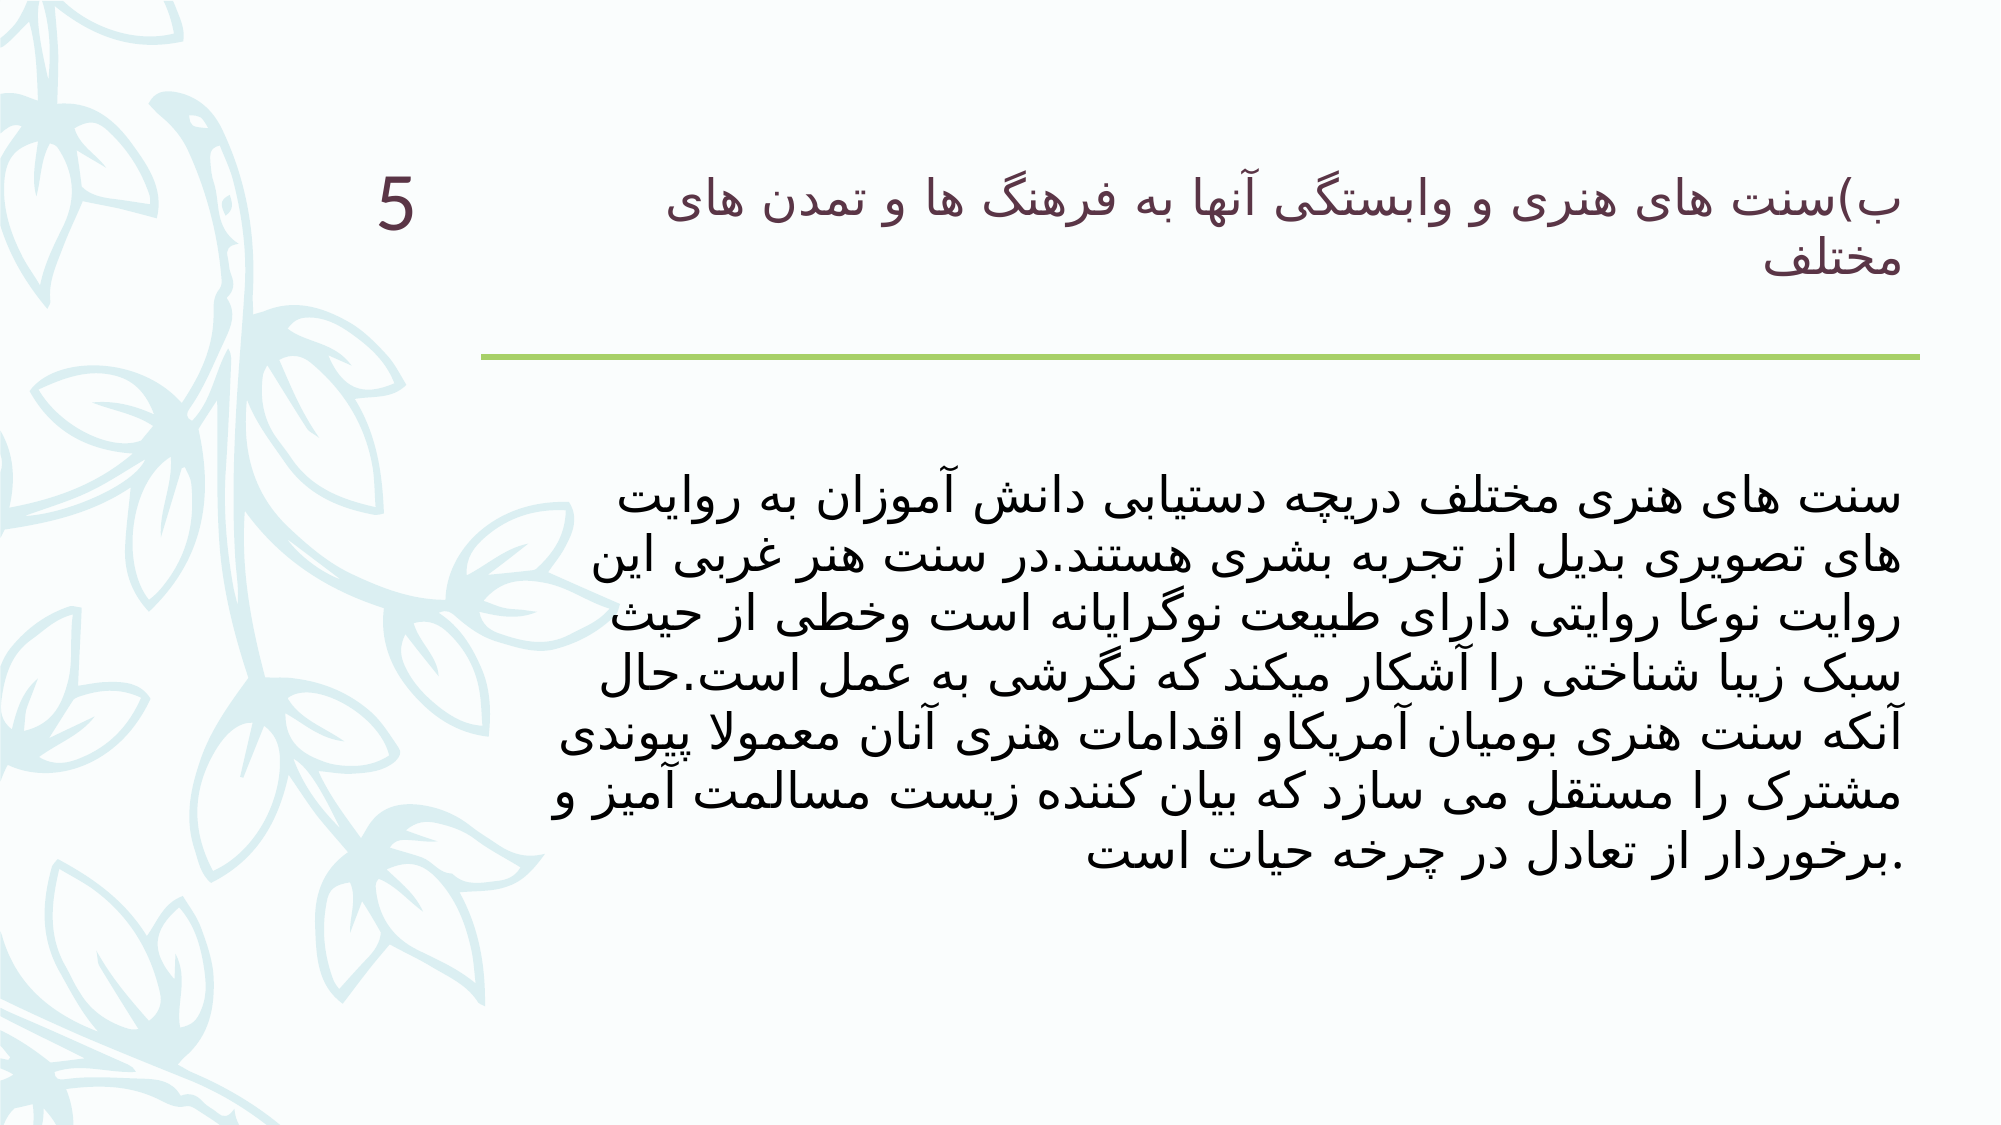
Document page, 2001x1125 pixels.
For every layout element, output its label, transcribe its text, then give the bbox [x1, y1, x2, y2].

text_box 5 [333, 119, 460, 255]
title ب)سنت های هنری و وابستگی آنها به فرهنگ ها و تمدن های مختلف سنت های هنری مختلف دریچه دستیابی دانش آموزان به روایت های تصویری بدیل از تجربه بشری هستند.در سنت هنر غربی این روایت نوعا روایتی دارای طبیعت نوگرایانه است وخطی از حیث سبک زیبا شناختی را آشکار میکند که نگرشی به عمل است.حال آنکه سنت هنری بومیان آمریکاو اقدامات هنری آنان معمولا پیوندی مشترک را مستقل می سازد که بیان کننده زیست مسالمت آمیز و برخوردار از تعادل در چرخه حیات است. [509, 160, 1920, 987]
